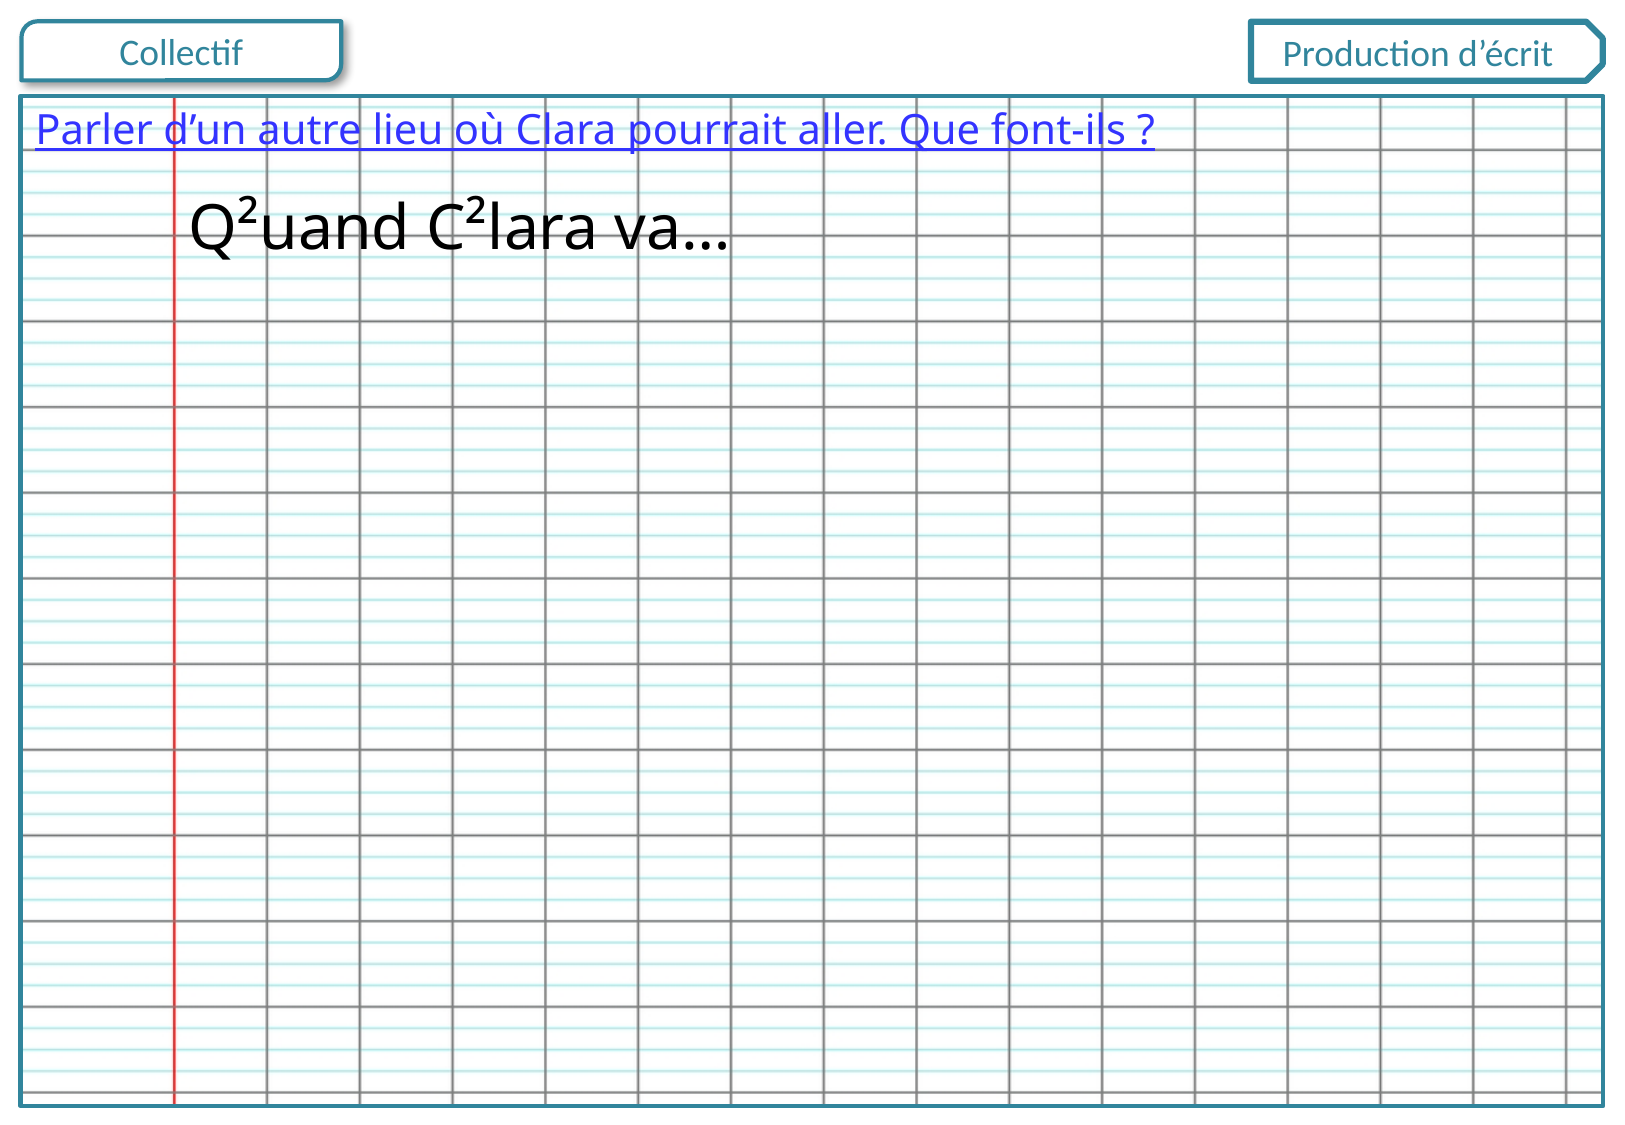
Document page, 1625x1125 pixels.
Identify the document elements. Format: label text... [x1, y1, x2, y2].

list Parler d’un autre lieu où Clara pourrait aller. Que font-ils ? [18, 94, 1605, 1108]
list Production d’écrit [1251, 21, 1585, 81]
list Q²uand C²lara va… [173, 179, 1604, 273]
